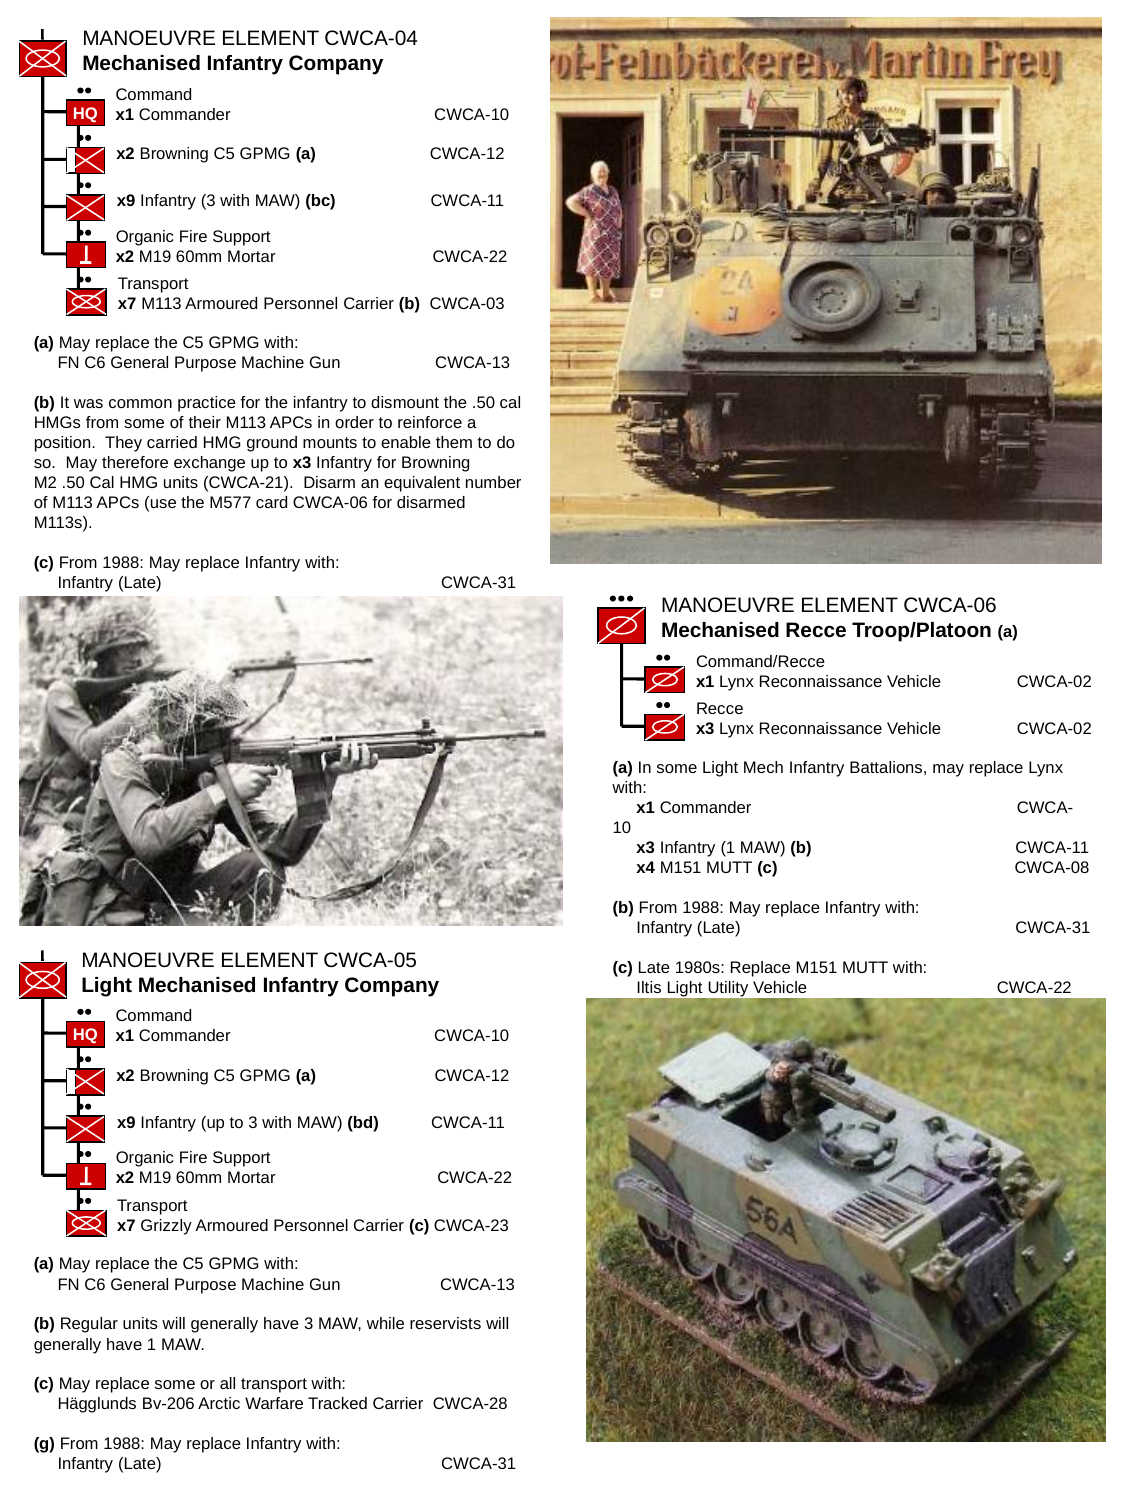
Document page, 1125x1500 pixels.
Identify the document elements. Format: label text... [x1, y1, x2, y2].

text_box Recce x3 Lynx Reconnaissance Vehicle CWCA-02 [681, 690, 1108, 746]
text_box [66, 147, 105, 174]
text_box Transport x7 M113 Armoured Personnel Carrier (b) CWCA-03 [103, 274, 520, 321]
text_box x2 Browning C5 GPMG (a) CWCA-12 [101, 1056, 525, 1092]
picture [550, 17, 1102, 565]
text_box MANOEUVRE ELEMENT CWCA-06 Mechanised Recce Troop/Platoon (a) [646, 584, 1033, 650]
picture [586, 998, 1106, 1442]
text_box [657, 655, 670, 660]
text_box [66, 241, 106, 268]
text_box Organic Fire Support x2 M19 60mm Mortar CWCA-22 [100, 1139, 527, 1195]
text_box Command x1 Commander CWCA-10 [100, 997, 525, 1053]
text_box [18, 962, 67, 998]
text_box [645, 666, 685, 693]
text_box Command/Recce x1 Lynx Reconnaissance Vehicle CWCA-02 [681, 643, 1108, 690]
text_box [66, 1068, 105, 1095]
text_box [78, 1009, 91, 1015]
text_box MANOEUVRE ELEMENT CWCA-05 Light Mechanised Infantry Company [66, 938, 455, 1004]
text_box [597, 607, 645, 644]
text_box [78, 183, 91, 188]
text_box (a) May replace the C5 GPMG with: FN C6 General Purpose Machine Gun CWCA-13 (b) Regular units will generally have 3 MAW, while reservists will generally have 1 MAW. (c) May replace some or all transport with: Hägglunds Bv-206 Arctic Warfare Tracked Carrier CWCA-28 (g) From 1988: May replace Infantry with: Infantry (Late) CWCA-31 [18, 1246, 539, 1481]
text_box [78, 277, 91, 282]
text_box x9 Infantry (up to 3 with MAW) (bd) CWCA-11 [102, 1104, 521, 1139]
text_box x9 Infantry (3 with MAW) (bc) CWCA-11 [102, 182, 520, 218]
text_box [78, 1151, 91, 1157]
text_box x2 Browning C5 GPMG (a) CWCA-12 [101, 135, 520, 171]
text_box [66, 194, 105, 221]
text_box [78, 230, 91, 235]
text_box (a) May replace the C5 GPMG with: FN C6 General Purpose Machine Gun CWCA-13 (b) It was common practice for the infantry to dismount the .50 cal HMGs from some of their M113 APCs in order to reinforce a position. They carried HMG ground mounts to enable them to do so. May therefore exchange up to x3 Infantry for Browning M2 .50 Cal HMG units (CWCA-21). Disarm an equivalent number of M113 APCs (use the M577 card CWCA-06 for disarmed M113s). (c) From 1988: May replace Infantry with: Infantry (Late) CWCA-31 [18, 324, 539, 596]
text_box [645, 714, 685, 741]
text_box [610, 596, 633, 601]
picture [18, 596, 563, 927]
text_box Transport x7 Grizzly Armoured Personnel Carrier (c) CWCA-23 [102, 1195, 524, 1242]
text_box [66, 99, 105, 126]
text_box (a) In some Light Mech Infantry Battalions, may replace Lynx with: x1 Commander CWCA-10 x3 Infantry (1 MAW) (b) CWCA-11 x4 M151 MUTT (c) CWCA-08 (b) From 1988: May replace Infantry with: Infantry (Late) CWCA-31 (c) Late 1980s: Replace M151 MUTT with: Iltis Light Utility Vehicle CWCA-22 [597, 749, 1106, 998]
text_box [78, 88, 91, 93]
text_box Command x1 Commander CWCA-10 [100, 76, 525, 131]
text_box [657, 702, 670, 708]
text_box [66, 1163, 106, 1190]
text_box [66, 1021, 105, 1048]
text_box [66, 1116, 105, 1142]
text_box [78, 1198, 91, 1204]
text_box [66, 1210, 106, 1237]
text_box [78, 1056, 91, 1062]
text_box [18, 41, 67, 77]
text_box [66, 289, 106, 315]
text_box MANOEUVRE ELEMENT CWCA-04 Mechanised Infantry Company [67, 17, 433, 83]
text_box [78, 135, 91, 141]
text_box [78, 1104, 91, 1109]
text_box Organic Fire Support x2 M19 60mm Mortar CWCA-22 [100, 218, 523, 274]
